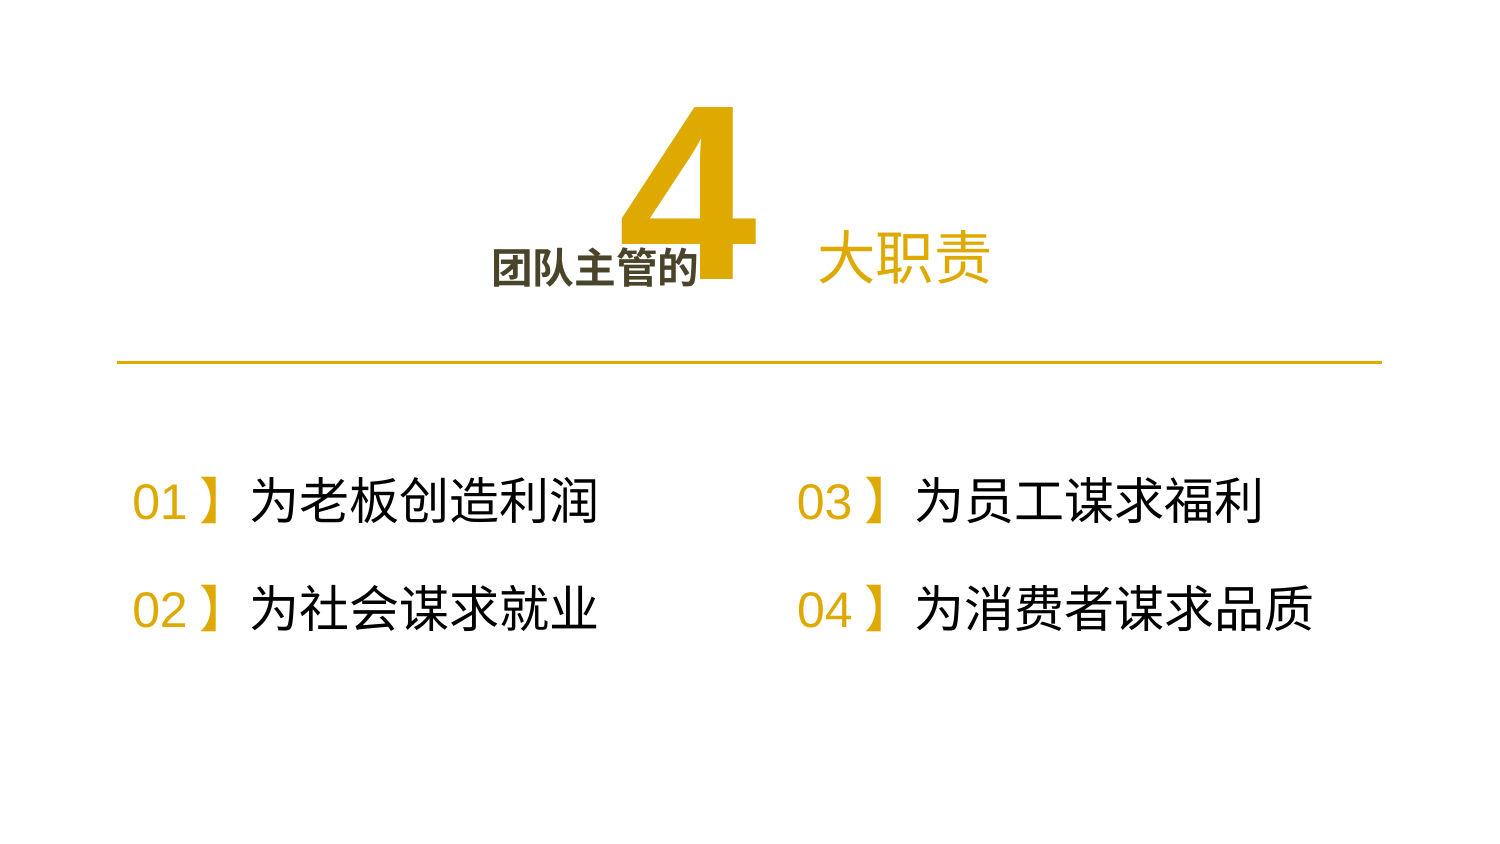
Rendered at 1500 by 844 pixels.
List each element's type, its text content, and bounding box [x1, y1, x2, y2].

text_box 团队主管的 [476, 209, 715, 300]
text_box 02】为社会谋求就业 [117, 570, 615, 646]
text_box 4大职责 [603, 22, 1008, 337]
text_box 01】为老板创造利润 [117, 461, 615, 537]
text_box 03】为员工谋求福利 [782, 461, 1280, 537]
text_box 04】为消费者谋求品质 [782, 570, 1330, 646]
